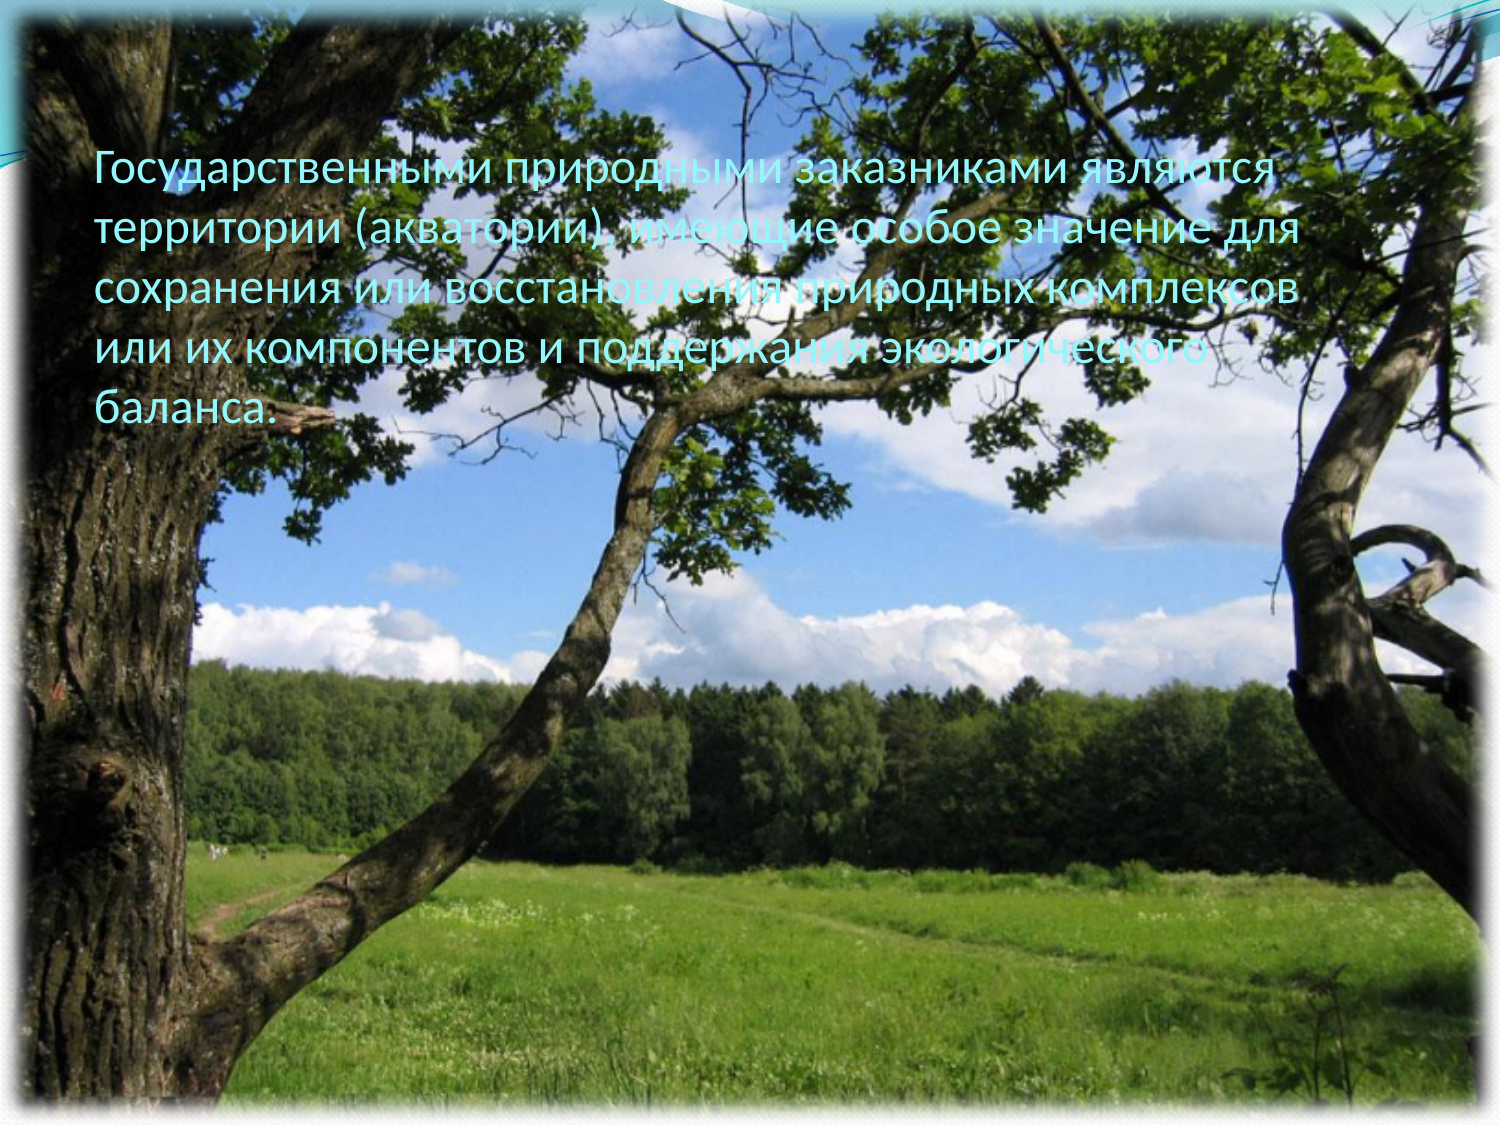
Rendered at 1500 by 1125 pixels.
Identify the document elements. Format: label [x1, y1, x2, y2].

list [0, 0, 1500, 1125]
